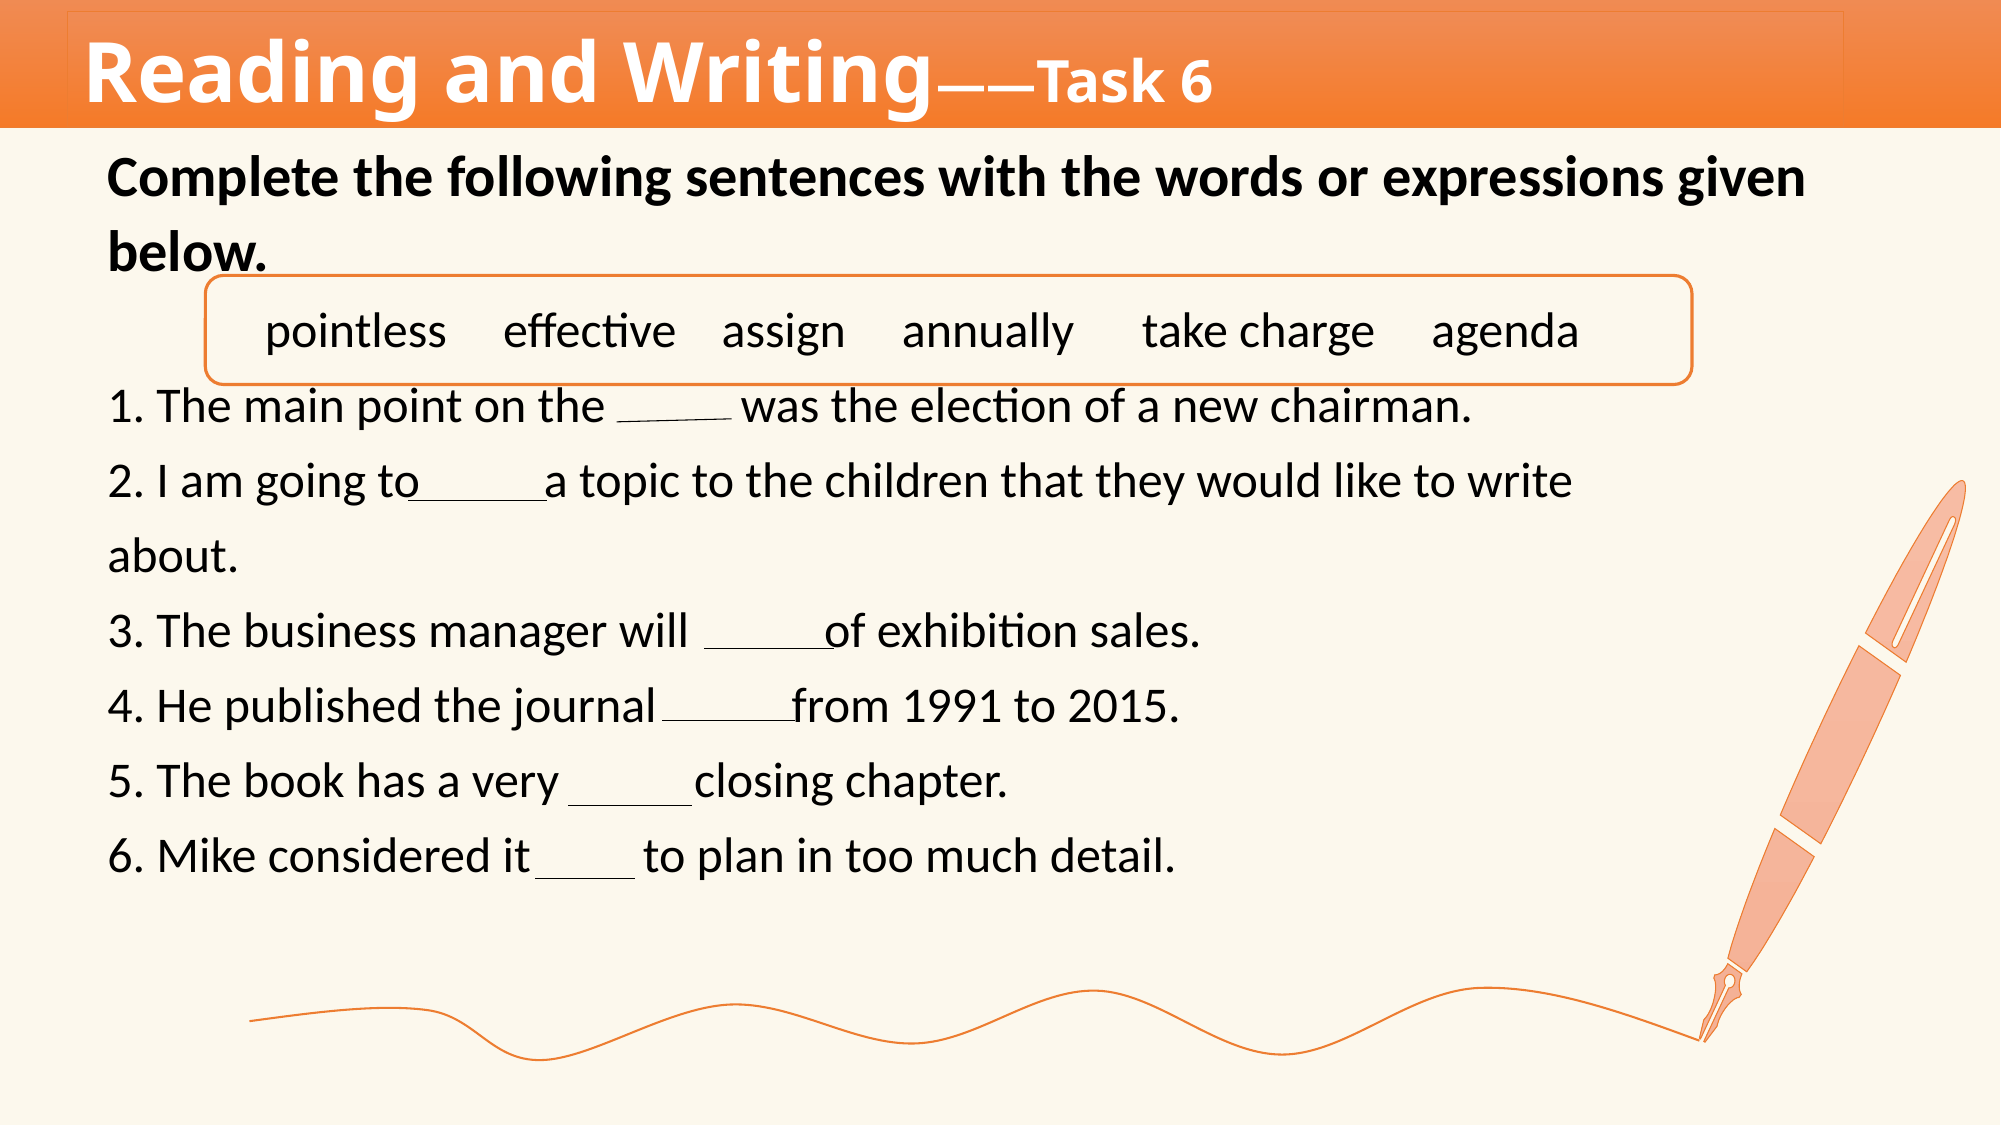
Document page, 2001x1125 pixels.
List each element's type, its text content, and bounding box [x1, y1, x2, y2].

text_box [1698, 962, 1743, 1043]
text_box [1779, 644, 1902, 845]
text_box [616, 418, 732, 422]
text_box [204, 274, 1694, 386]
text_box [0, 0, 2000, 128]
text_box [249, 986, 1700, 1062]
list Complete the following sentences with the words or expressions given below. pointless effective assign annually take charge agenda 1. The main point on the was the election of a new chairman. 2. I am going to a topic to the children that they would like to write about. 3. The business manager will of exhibition sales. 4. He published the journal from 1991 to 2015. 5. The book has a very closing chapter. 6. Mike considered it to plan in too much detail. [92, 146, 1902, 1014]
text_box [1864, 480, 1966, 664]
text_box [1727, 827, 1815, 973]
